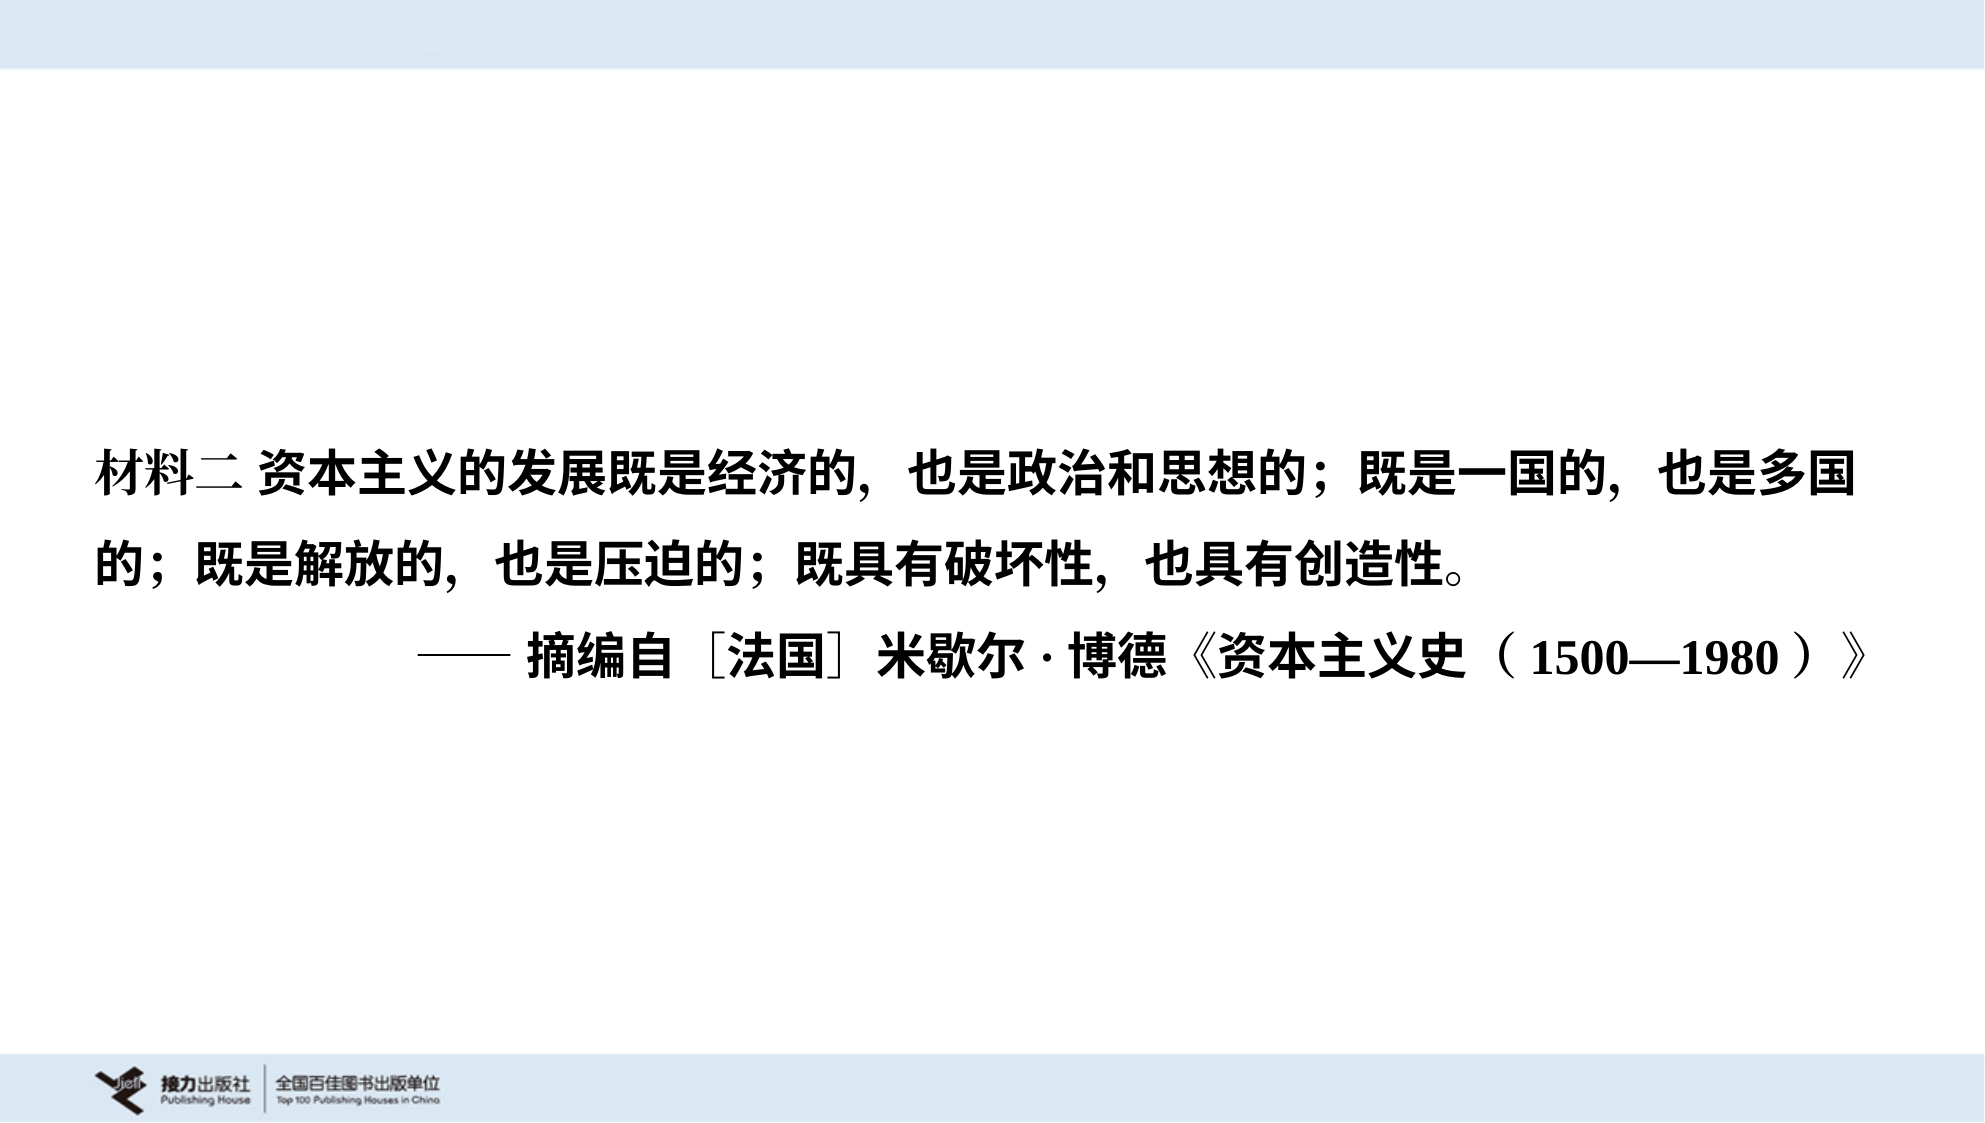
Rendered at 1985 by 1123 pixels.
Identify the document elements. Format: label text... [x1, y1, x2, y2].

text_box 材料二 资本主义的发展既是经济的，也是政治和思想的；既是一国的，也是多国 的；既是解放的，也是压迫的；既具有破坏性，也具有创造性。 ——摘编自［法国］米歇尔·博德《资本主义史（1500—1980）》 [94, 409, 1892, 713]
picture [0, 0, 1985, 1122]
